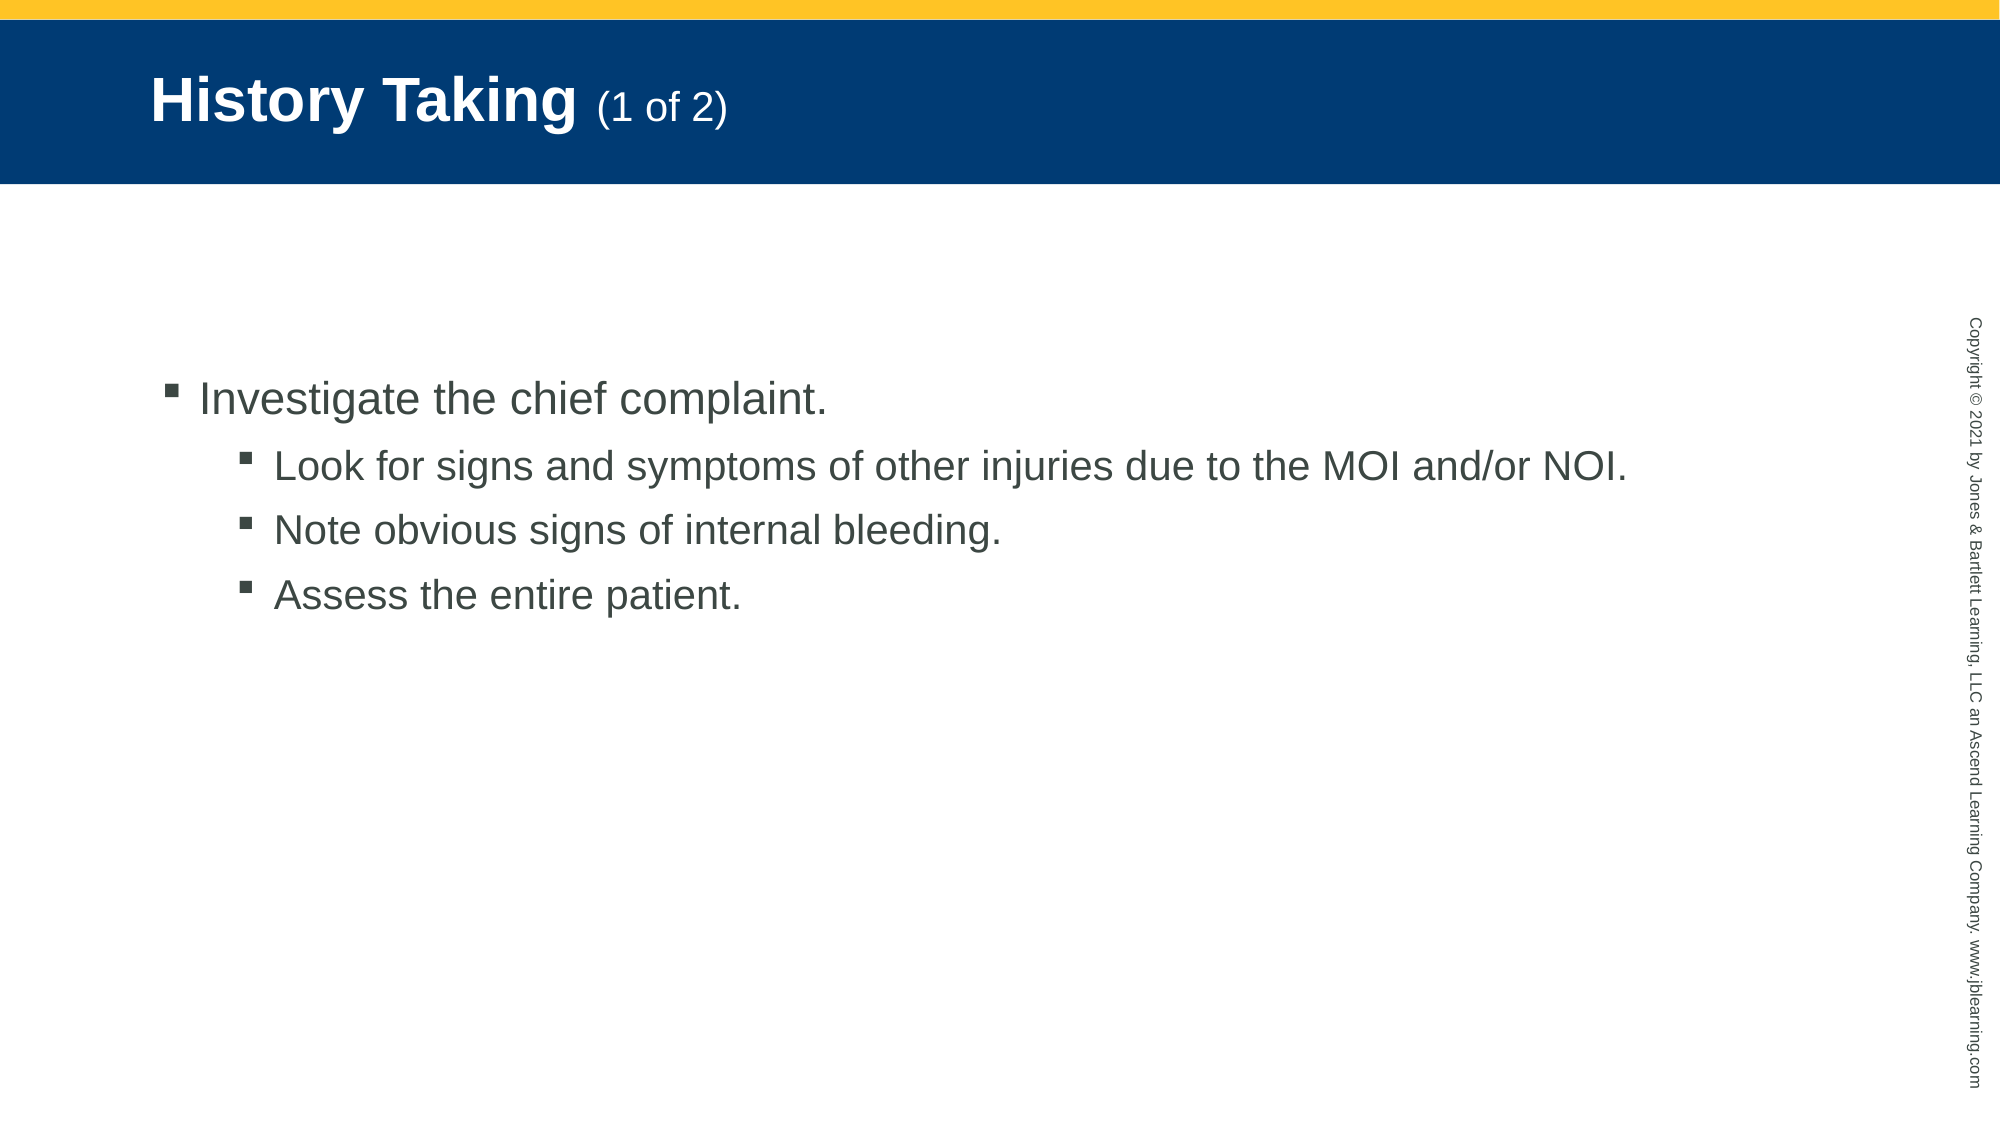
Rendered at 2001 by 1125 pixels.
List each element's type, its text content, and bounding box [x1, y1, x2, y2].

list Investigate the chief complaint. Look for signs and symptoms of other injuries due to the MOI and/or NOI. Note obvious signs of internal bleeding. Assess the entire patient. [146, 361, 1859, 1016]
title History Taking (1 of 2) [0, 19, 2000, 185]
